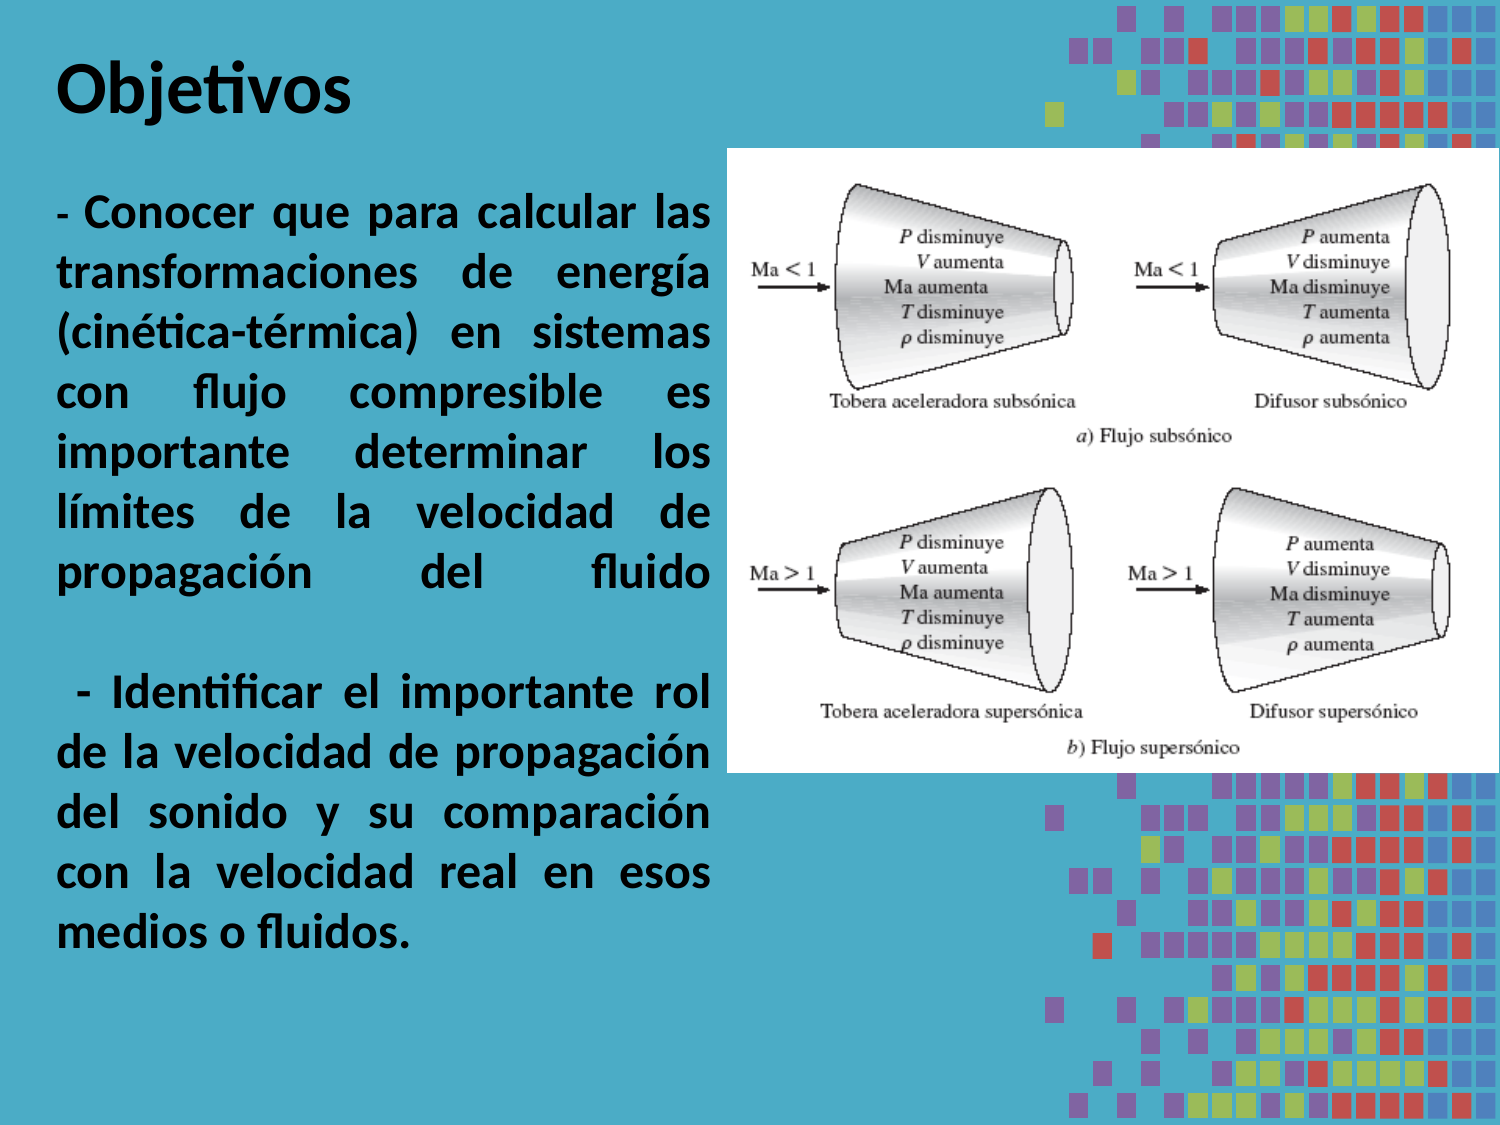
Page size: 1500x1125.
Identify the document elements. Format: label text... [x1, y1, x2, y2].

title Objetivos - Conocer que para calcular las transformaciones de energía (cinética-térmica) en sistemas con flujo compresible es importante determinar los límites de la velocidad de propagación del fluido - Identificar el importante rol de la velocidad de propagación del sonido y su comparación con la velocidad real en esos medios o fluidos. [41, 30, 727, 1047]
picture [726, 148, 1500, 773]
